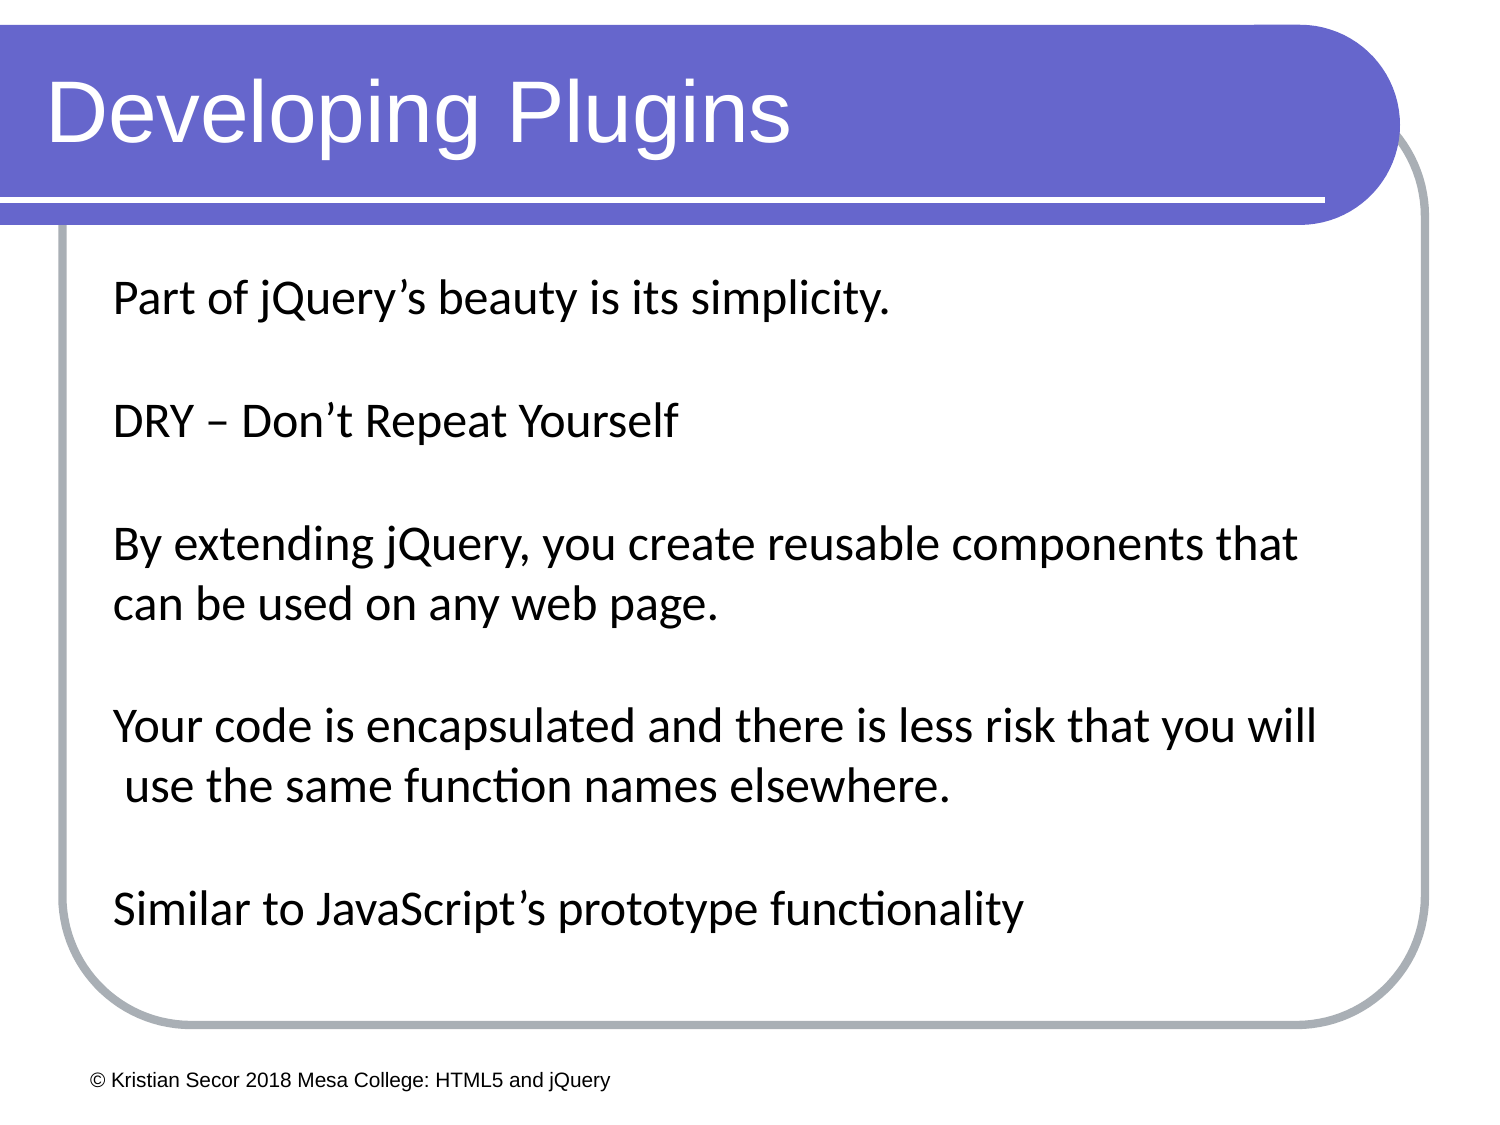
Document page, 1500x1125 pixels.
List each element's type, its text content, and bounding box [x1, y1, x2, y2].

title Developing Plugins [42, 53, 797, 244]
footer © Kristian Secor 2018 Mesa College: HTML5 and jQuery [87, 1066, 932, 1125]
text_box Part of jQuery’s beauty is its simplicity. DRY – Don’t Repeat Yourself By extending jQuery, you create reusable components that can be used on any web page. Your code is encapsulated and there is less risk that you will use the same function names elsewhere. Similar to JavaScript’s prototype functionality [110, 262, 1330, 936]
